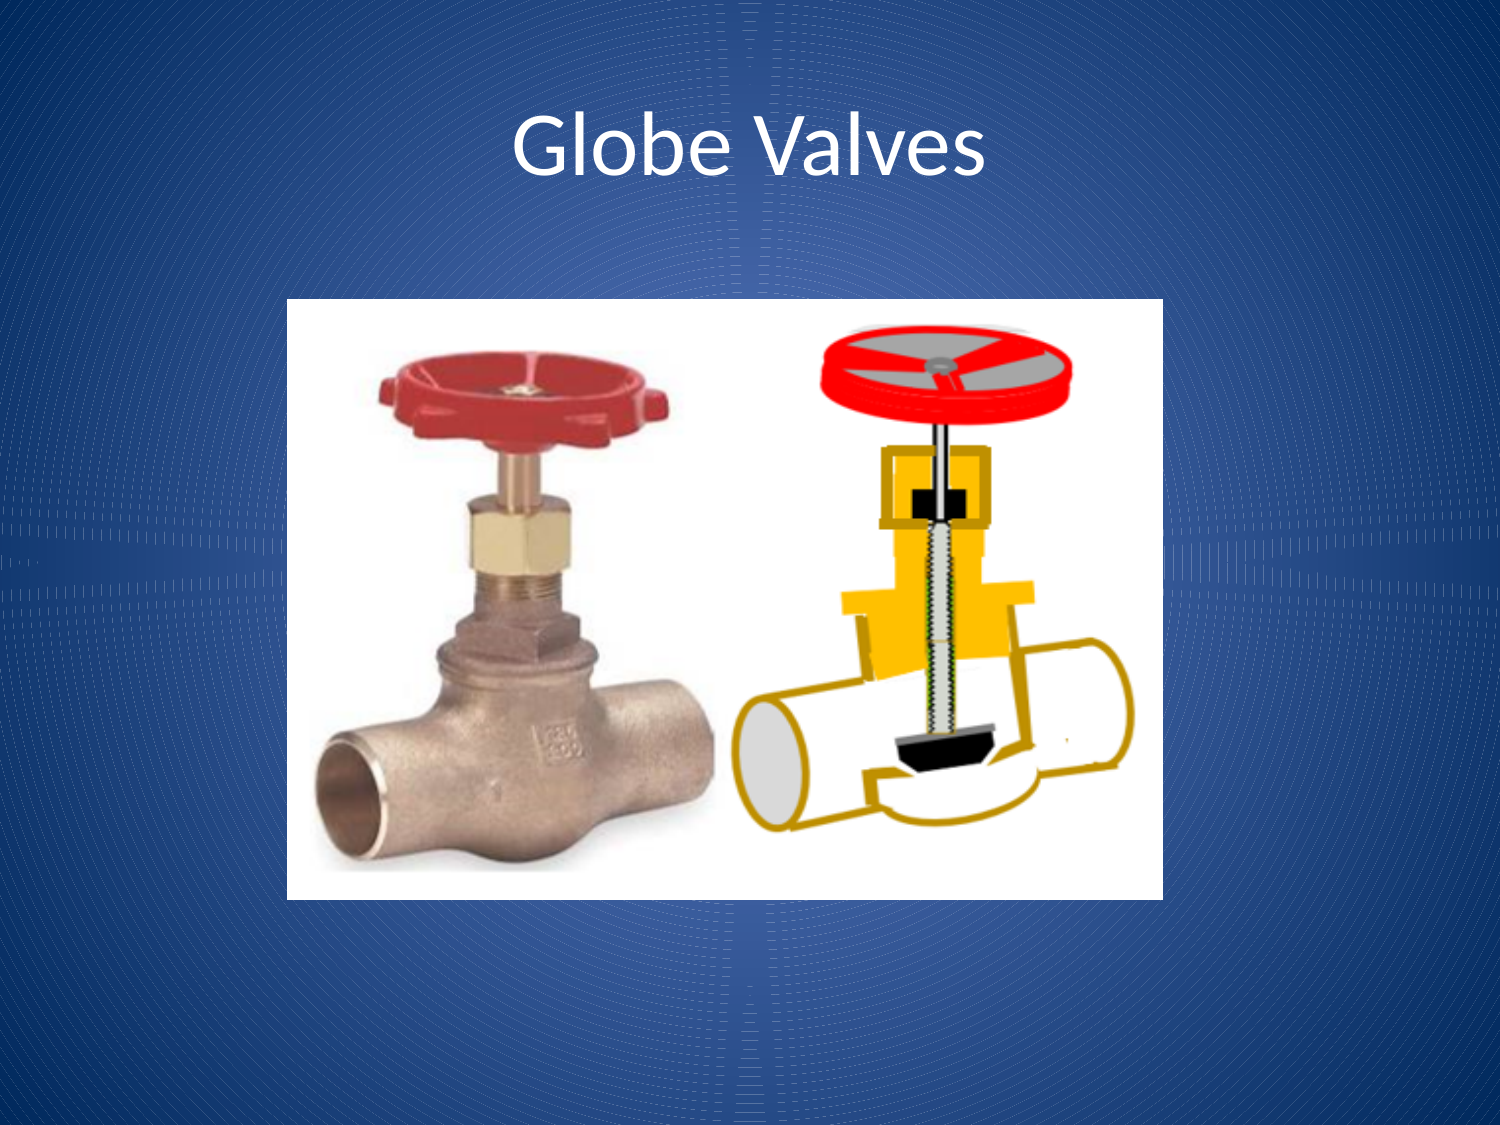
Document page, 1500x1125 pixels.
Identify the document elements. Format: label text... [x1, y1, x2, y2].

picture [287, 299, 1163, 901]
title Globe Valves [75, 45, 1425, 233]
